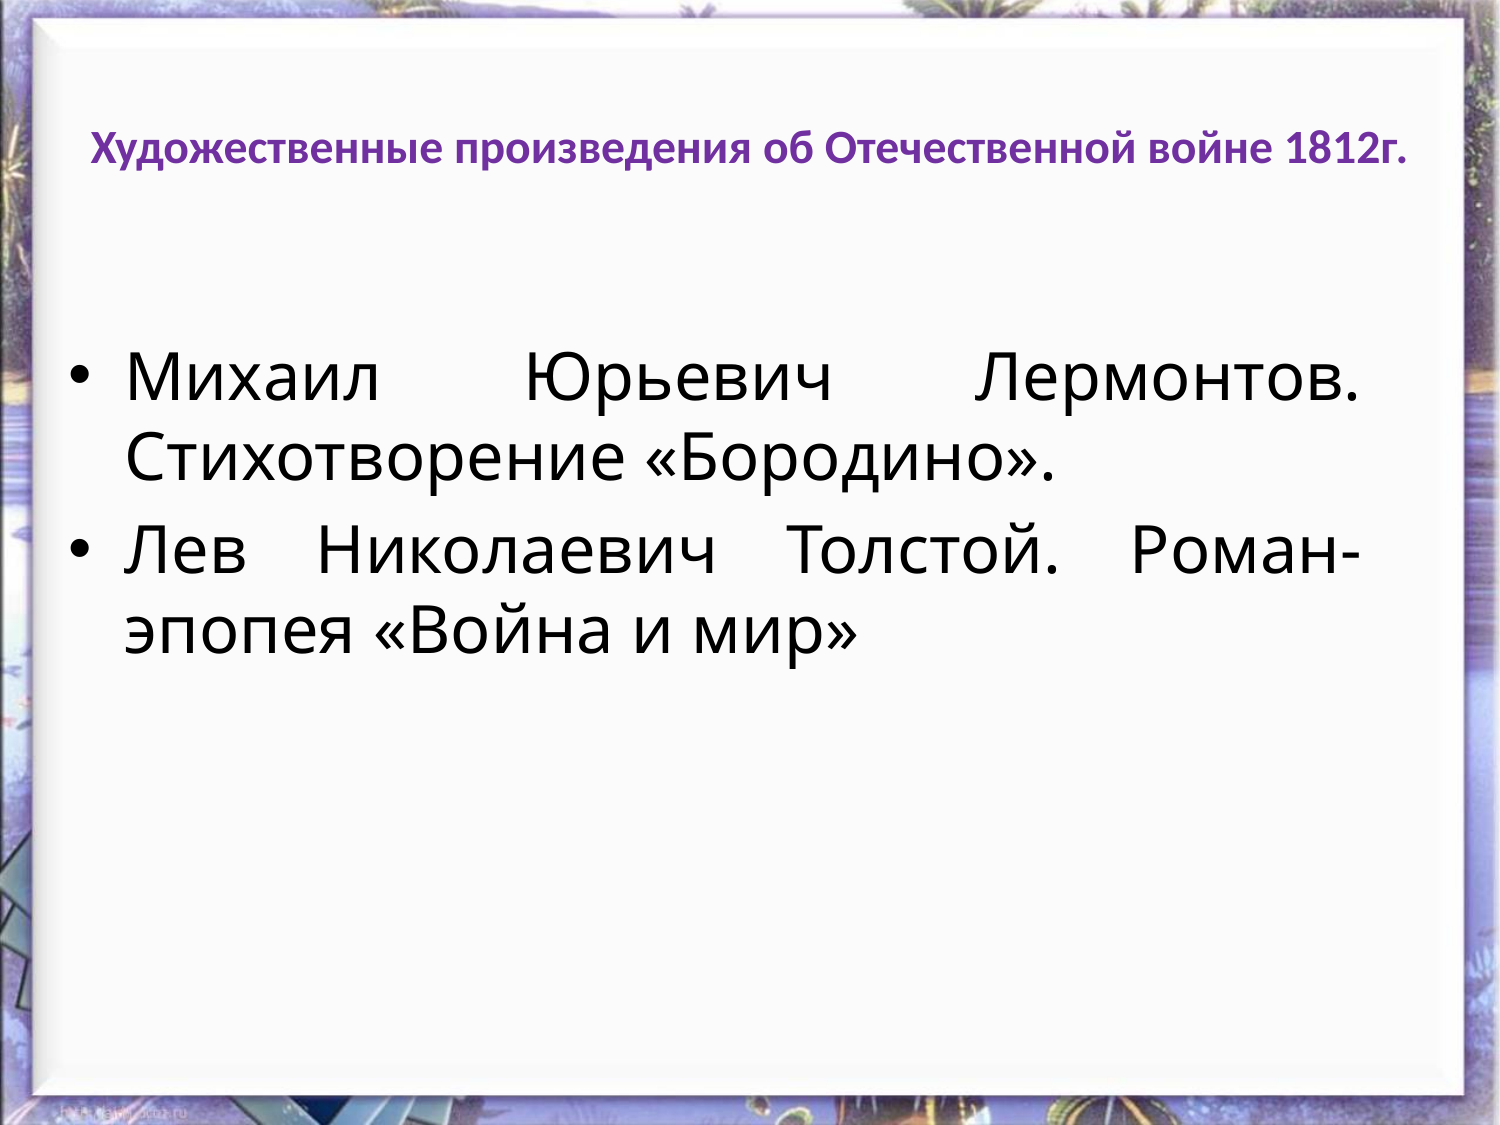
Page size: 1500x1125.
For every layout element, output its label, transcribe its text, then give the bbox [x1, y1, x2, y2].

picture [0, 0, 1500, 1125]
title Художественные произведения об Отечественной войне 1812г. [75, 78, 1425, 268]
list Михаил Юрьевич Лермонтов. Стихотворение «Бородино». Лев Николаевич Толстой. Роман-эпопея «Война и мир» [53, 326, 1378, 846]
